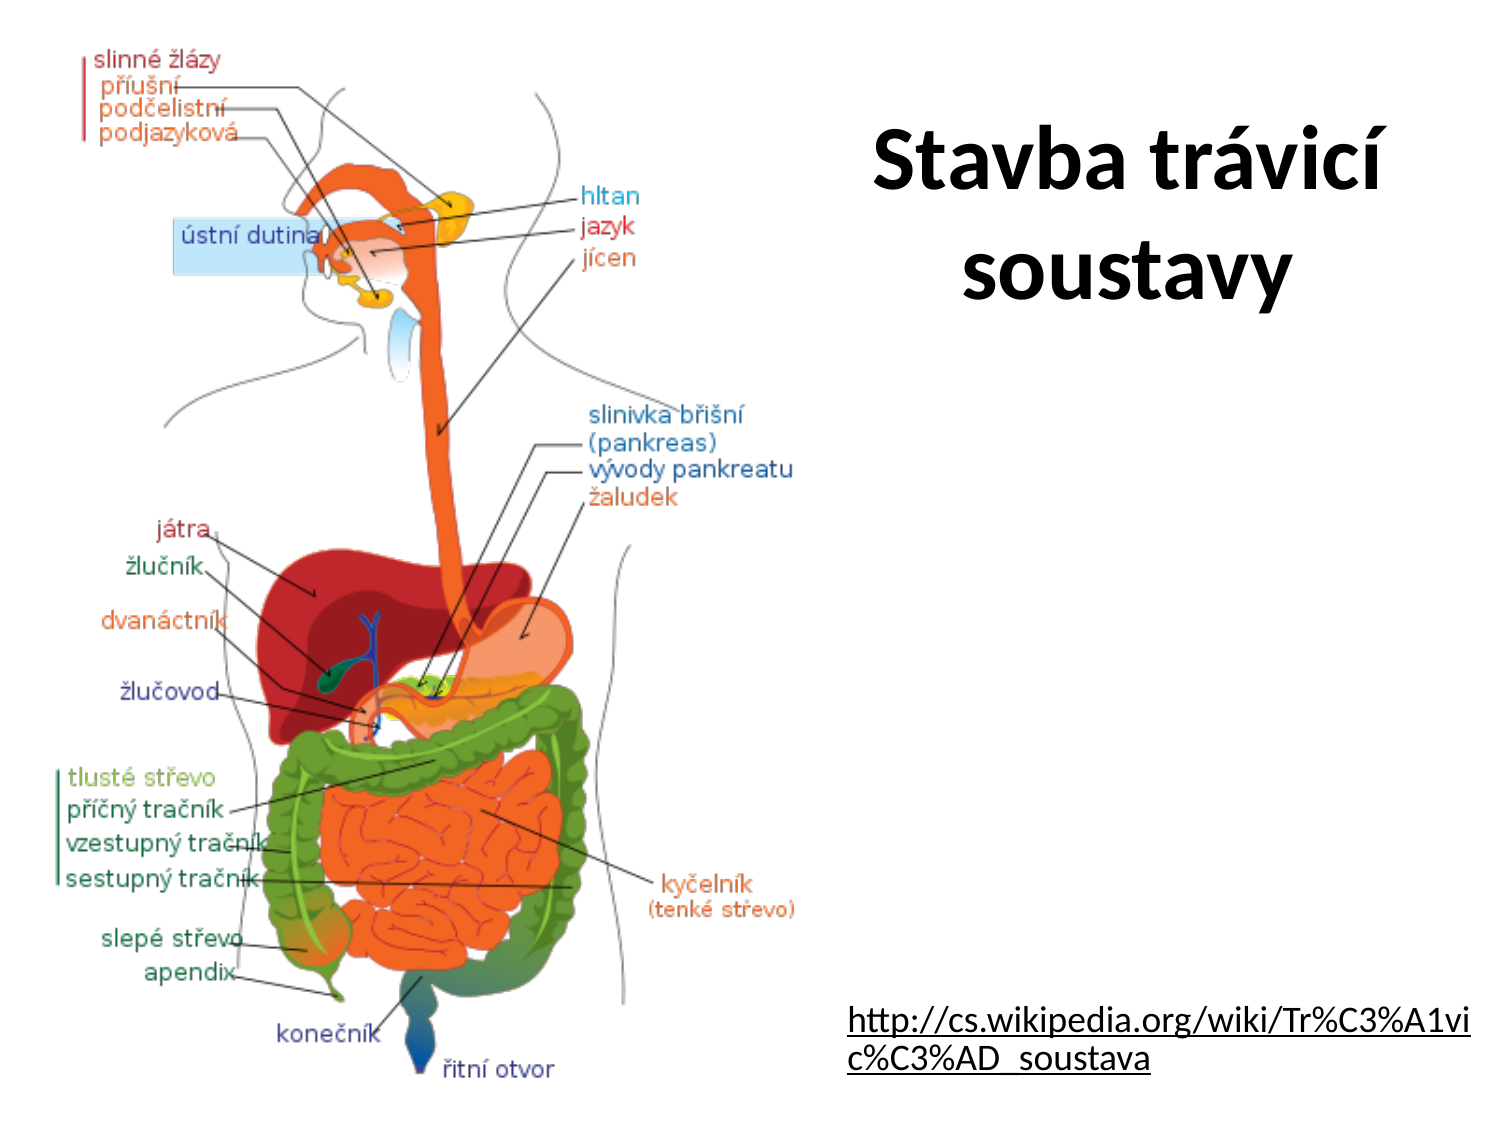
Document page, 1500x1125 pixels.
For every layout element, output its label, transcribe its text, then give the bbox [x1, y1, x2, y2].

text_box http://cs.wikipedia.org/wiki/Tr%C3%A1vic%C3%AD_soustava [832, 987, 1500, 1093]
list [0, 0, 810, 1122]
title Stavba trávicí soustavy [832, 66, 1424, 350]
